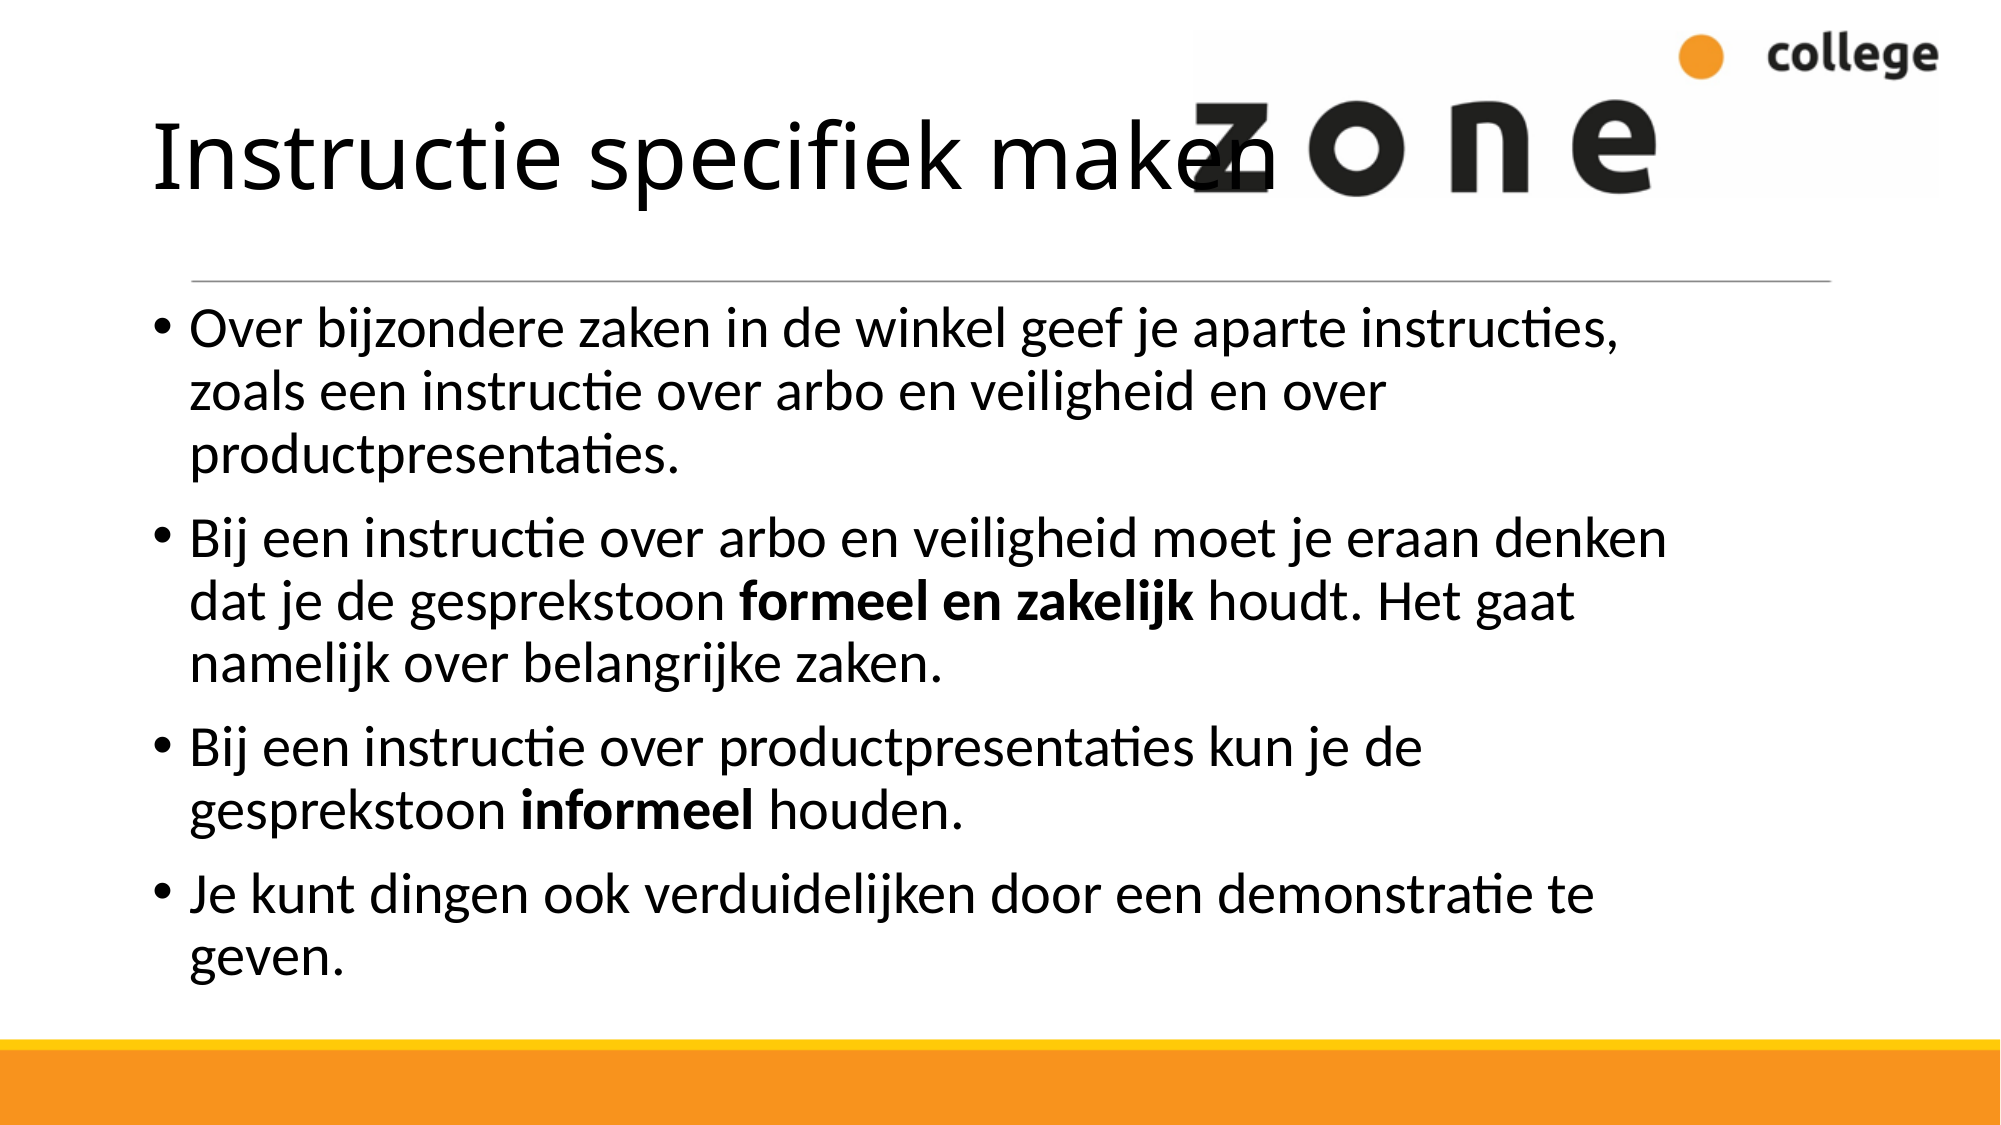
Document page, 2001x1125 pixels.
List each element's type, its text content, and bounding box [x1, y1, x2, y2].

title Instructie specifiek maken [137, 51, 1863, 269]
picture [0, 0, 2001, 1125]
list Over bijzondere zaken in de winkel geef je aparte instructies, zoals een instructie over arbo en veiligheid en over productpresentaties. Bij een instructie over arbo en veiligheid moet je eraan denken dat je de gesprekstoon formeel en zakelijk houdt. Het gaat namelijk over belangrijke zaken. Bij een instructie over productpresentaties kun je de gesprekstoon informeel houden. Je kunt dingen ook verduidelijken door een demonstratie te geven. [137, 290, 1721, 1004]
